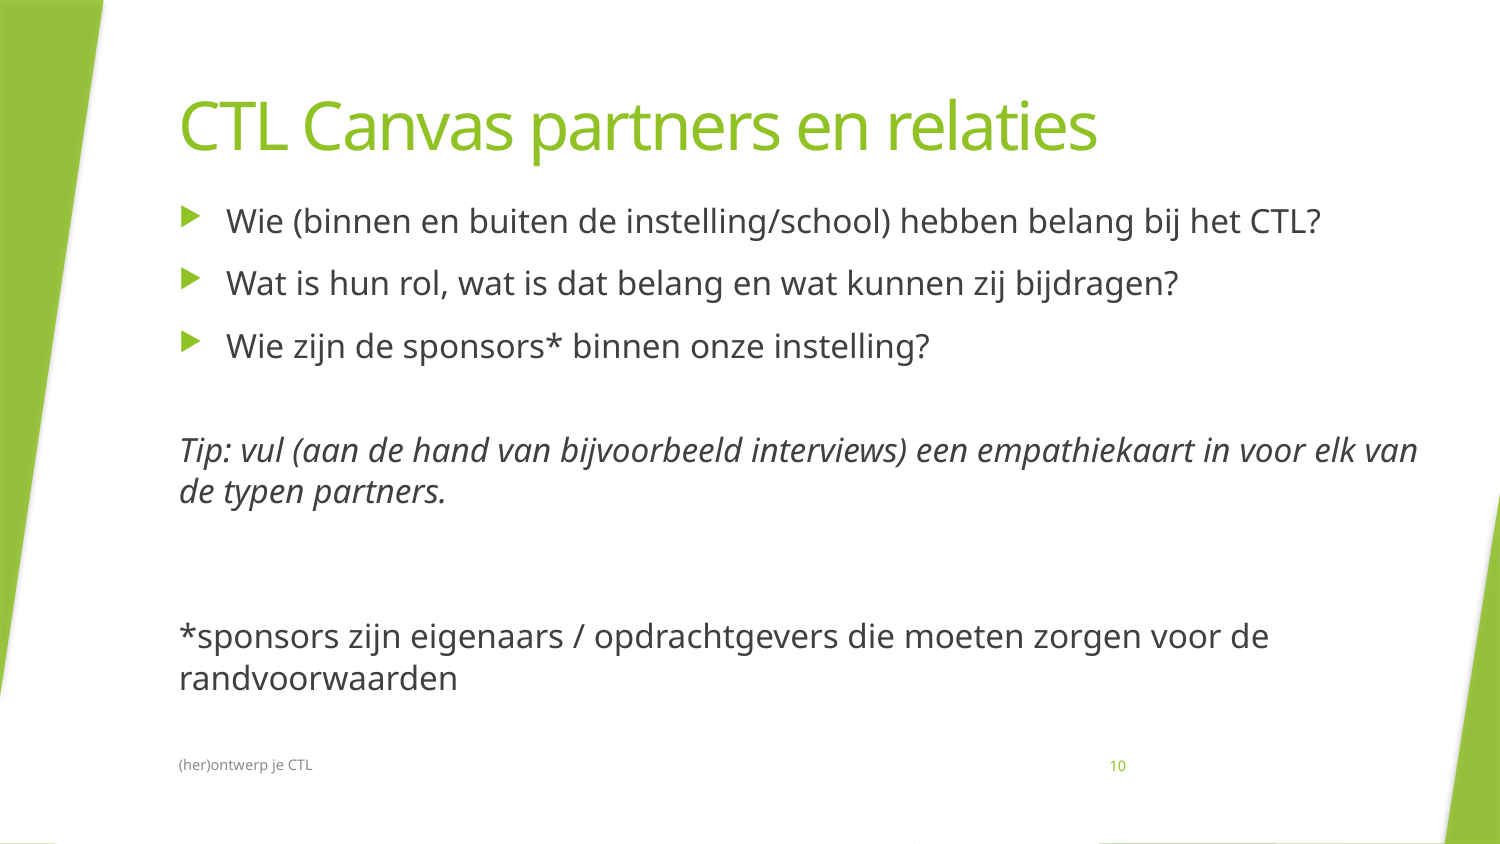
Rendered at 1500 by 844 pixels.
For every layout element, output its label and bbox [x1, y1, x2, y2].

text_box [0, 0, 1500, 844]
